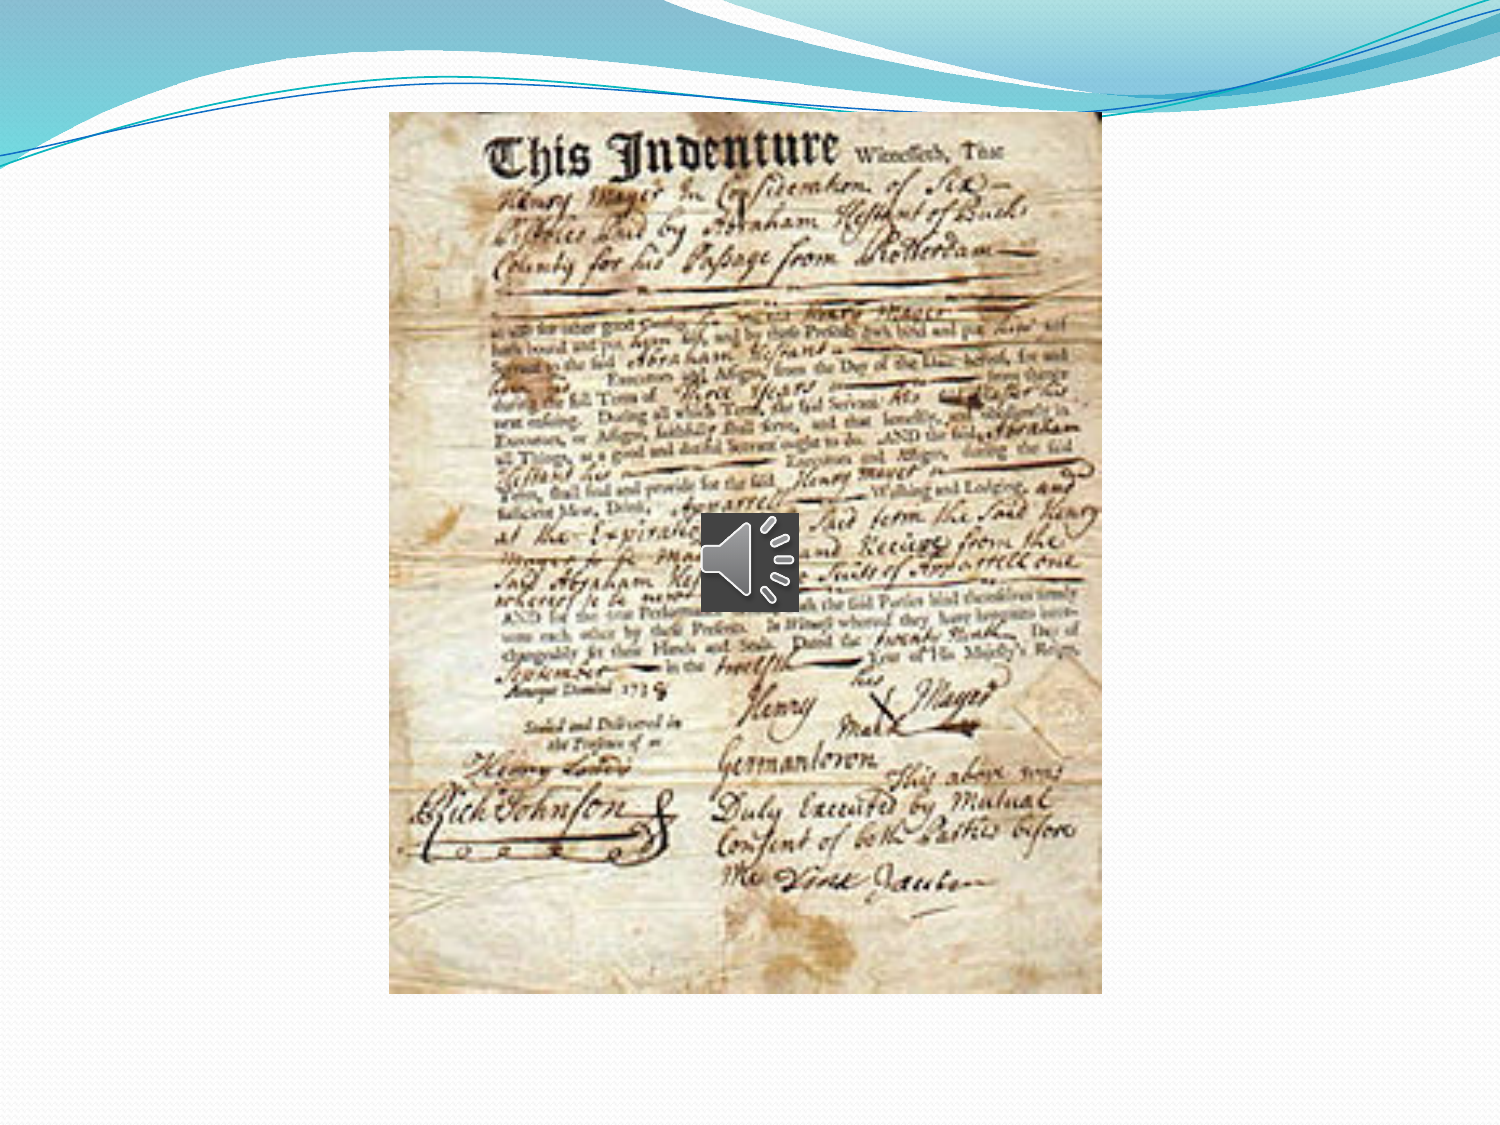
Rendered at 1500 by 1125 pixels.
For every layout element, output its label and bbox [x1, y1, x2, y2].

picture [389, 112, 1103, 994]
